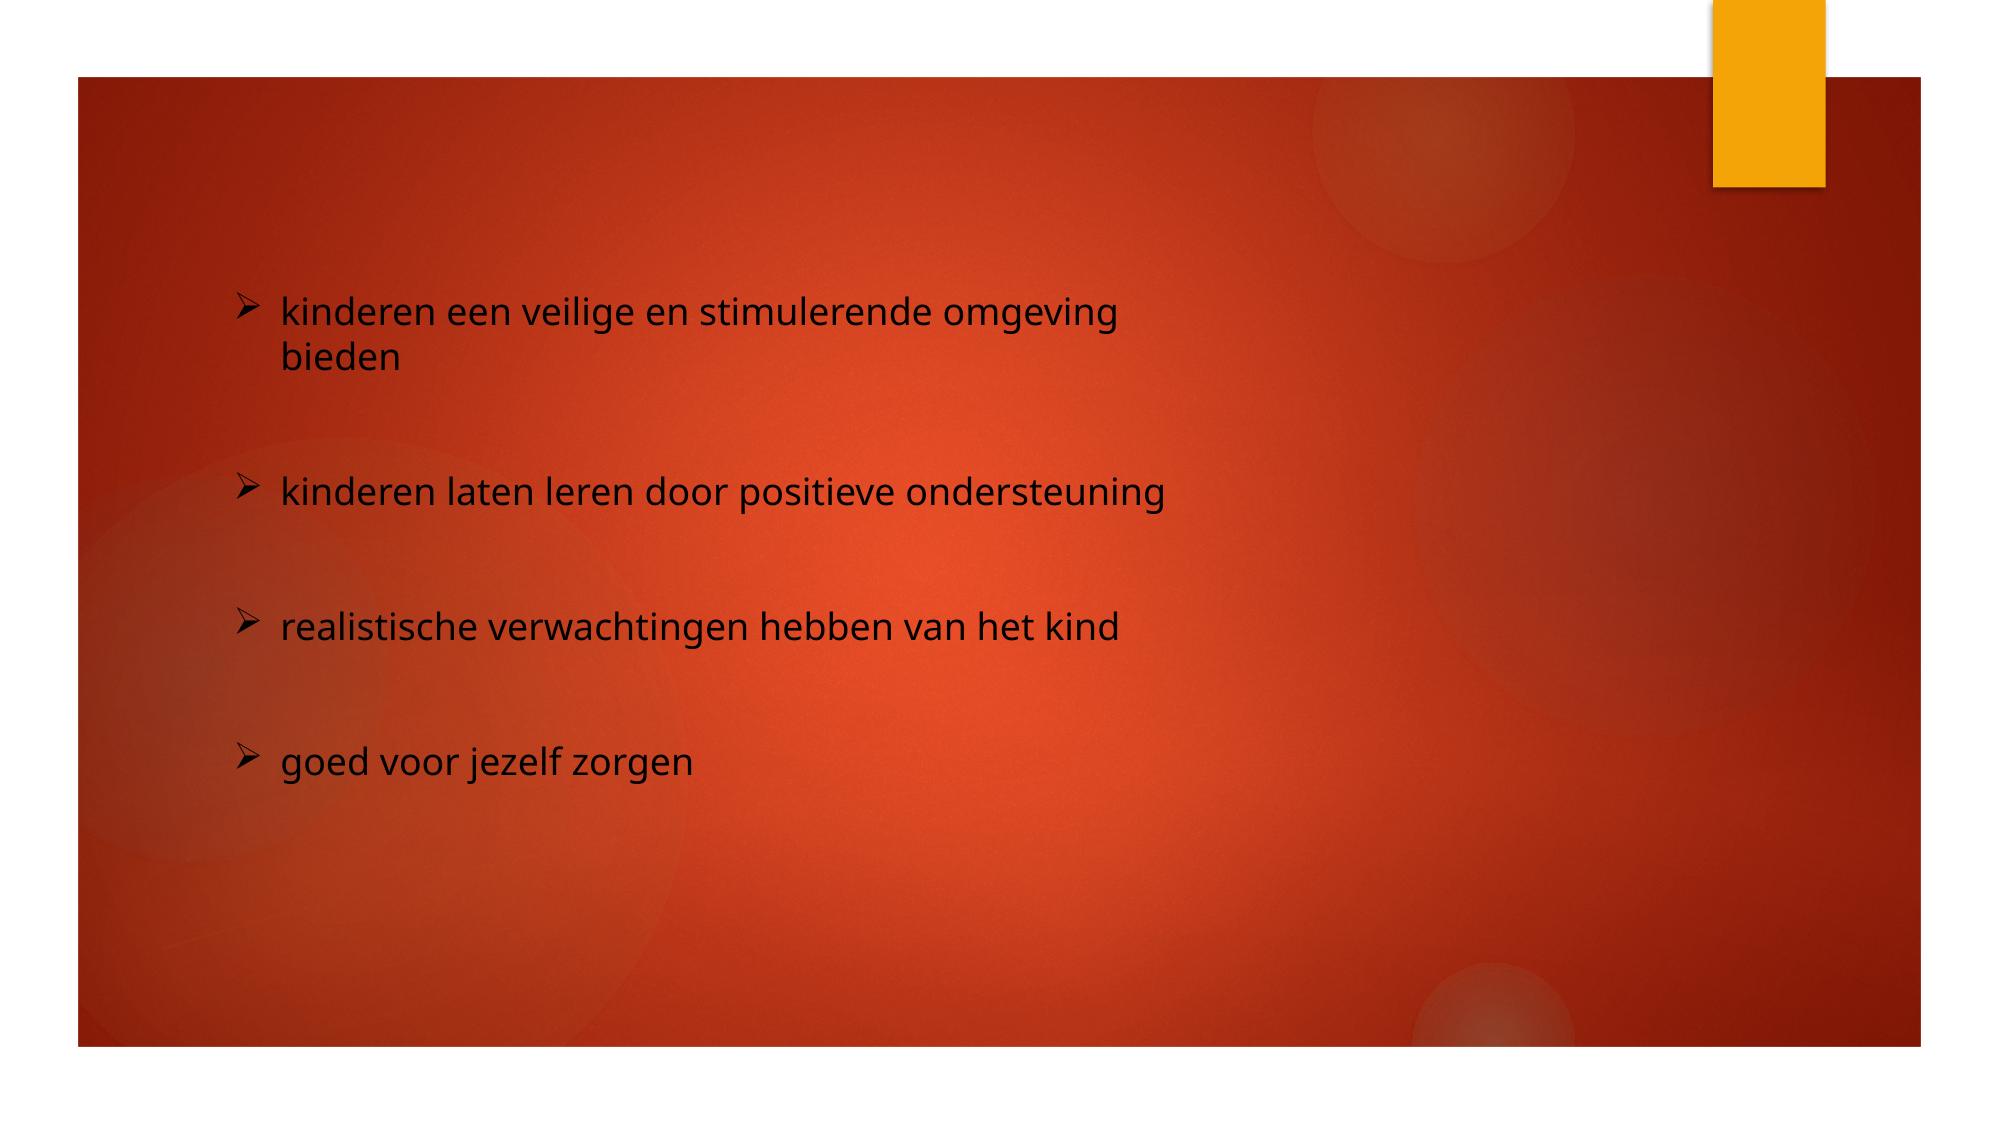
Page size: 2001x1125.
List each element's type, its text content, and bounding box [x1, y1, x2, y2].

text_box kinderen een veilige en stimulerende omgeving bieden kinderen laten leren door positieve ondersteuning realistische verwachtingen hebben van het kind goed voor jezelf zorgen [218, 280, 1219, 791]
